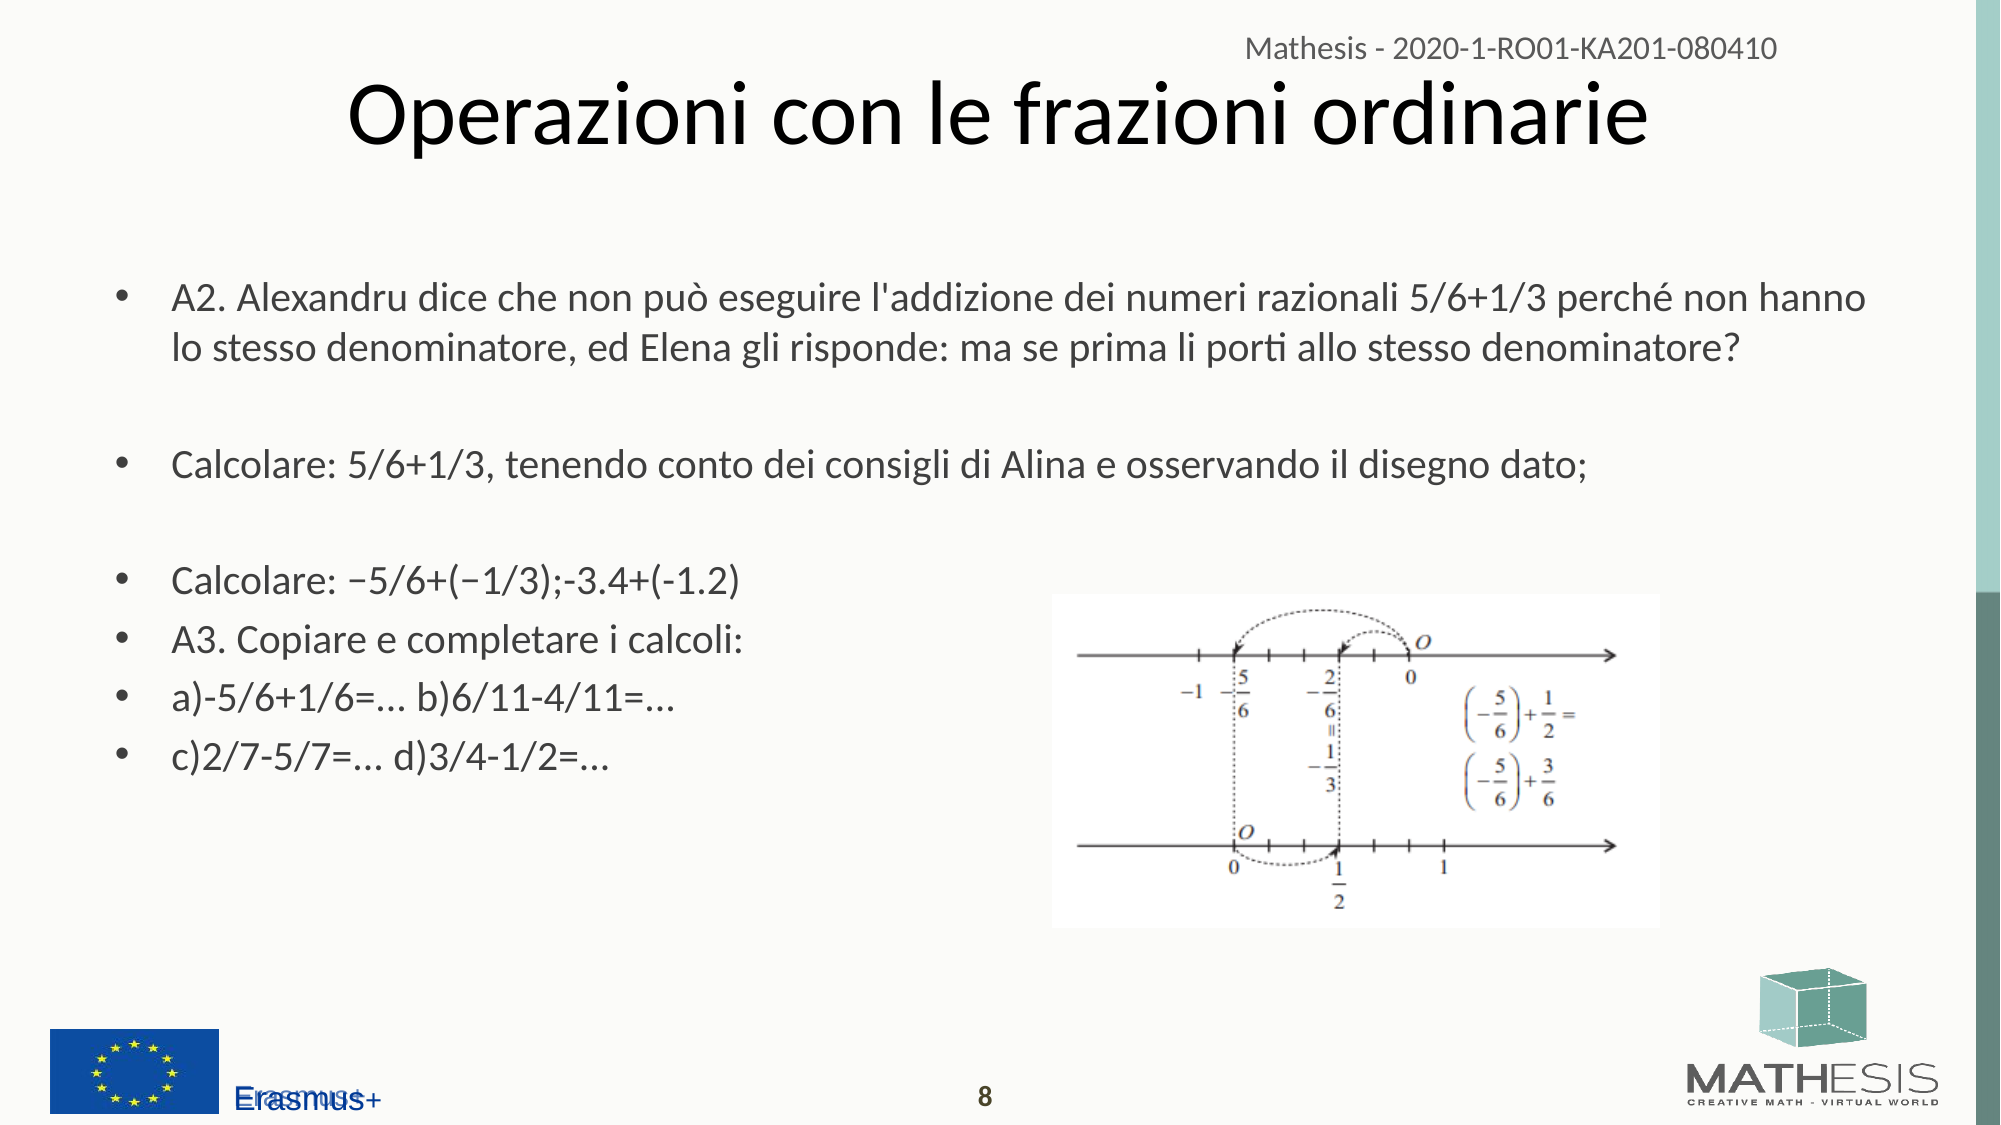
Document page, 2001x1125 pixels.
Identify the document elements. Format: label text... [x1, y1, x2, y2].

title Operazioni con le frazioni ordinarie [99, 45, 1900, 233]
picture [50, 1029, 219, 1114]
list A2. Alexandru dice che non può eseguire l'addizione dei numeri razionali 5/6+1/3 perché non hanno lo stesso denominatore, ed Elena gli risponde: ma se prima li porti allo stesso denominatore? Calcolare: 5/6+1/3, tenendo conto dei consigli di Alina e osservando il disegno dato; Calcolare: −5/6+(−1/3);-3.4+(-1.2) A3. Copiare e completare i calcoli: a)-5/6+1/6=... b)6/11-4/11=... c)2/7-5/7=... d)3/4-1/2=... [99, 262, 1900, 1005]
picture [1052, 594, 1660, 929]
